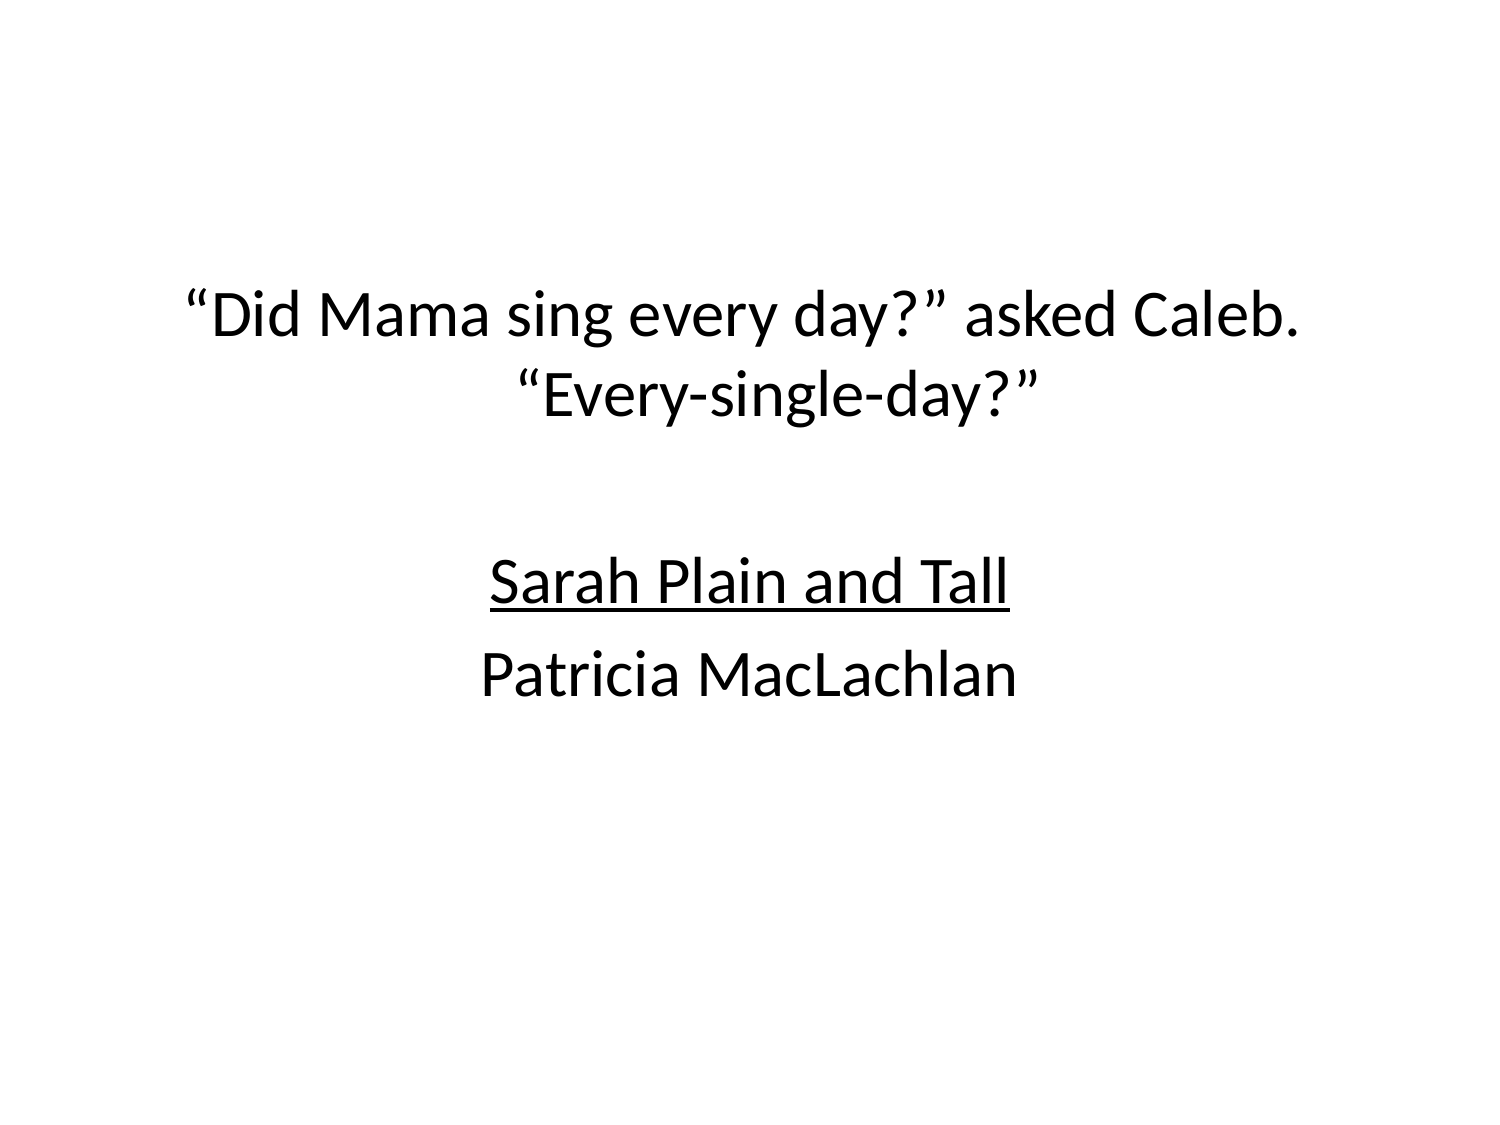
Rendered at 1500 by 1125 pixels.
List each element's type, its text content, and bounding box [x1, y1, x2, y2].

list “Did Mama sing every day?” asked Caleb. “Every-single-day?” Sarah Plain and Tall Patricia MacLachlan [75, 262, 1425, 1005]
